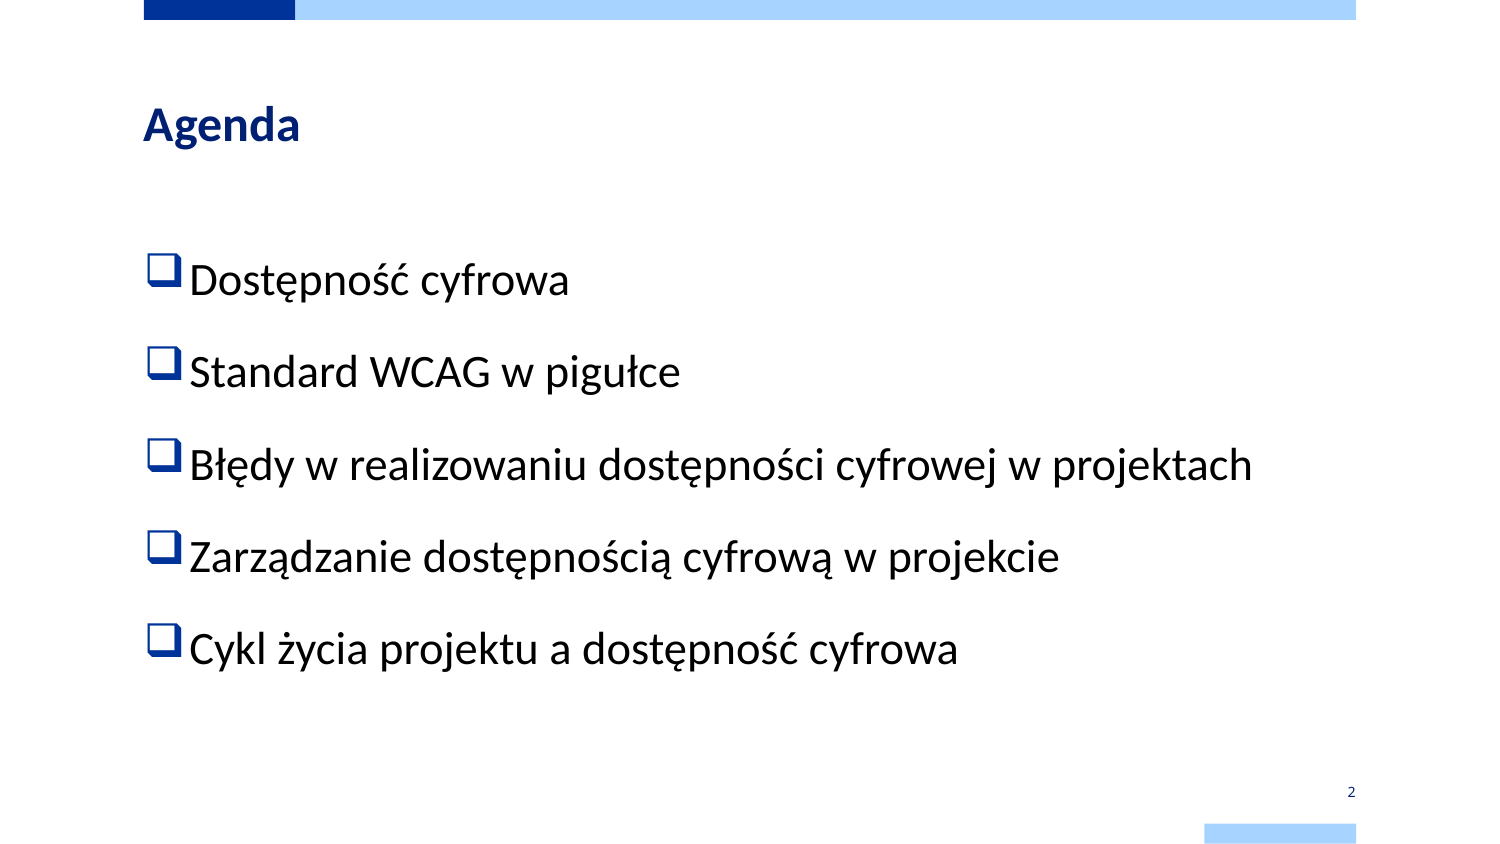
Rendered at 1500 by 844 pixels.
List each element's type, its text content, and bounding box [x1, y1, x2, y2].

slide_number 2 [1204, 783, 1356, 804]
list Dostępność cyfrowa Standard WCAG w pigułce Błędy w realizowaniu dostępności cyfrowej w projektach Zarządzanie dostępnością cyfrową w projekcie Cykl życia projektu a dostępność cyfrowa [143, 220, 1357, 682]
title Agenda [143, 100, 1357, 220]
